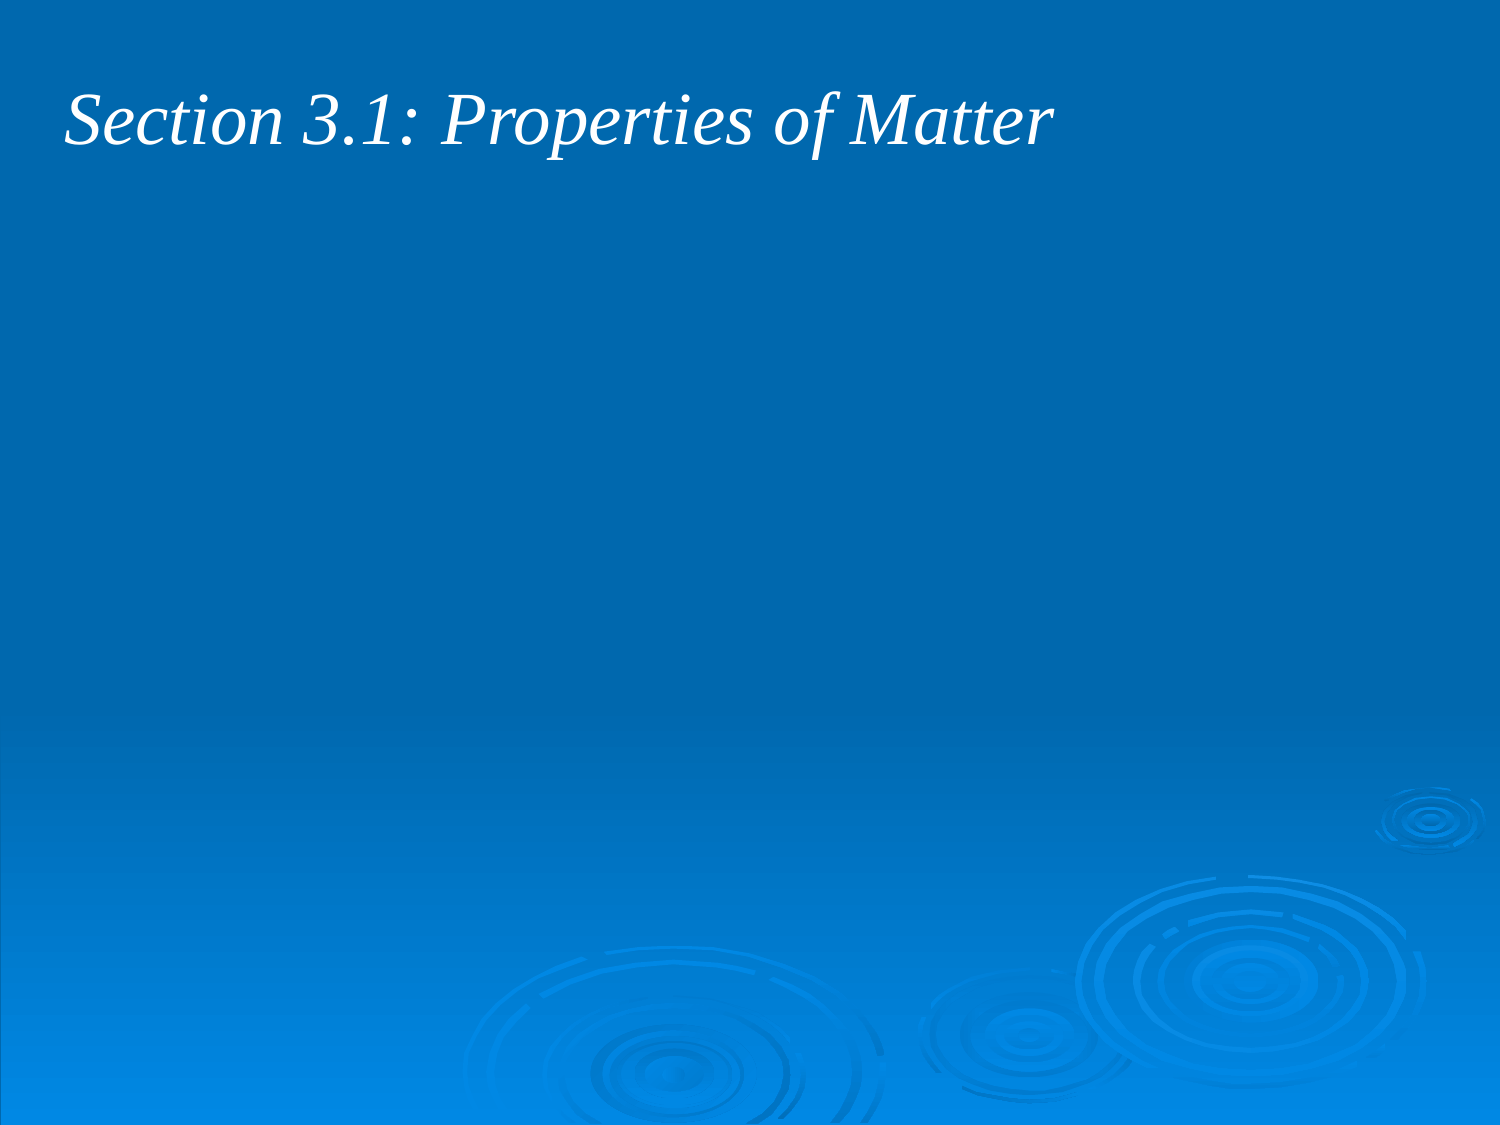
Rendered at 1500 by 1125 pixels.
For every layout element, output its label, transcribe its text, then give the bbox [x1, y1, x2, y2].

text_box Section 3.1: Properties of Matter [50, 62, 1450, 168]
